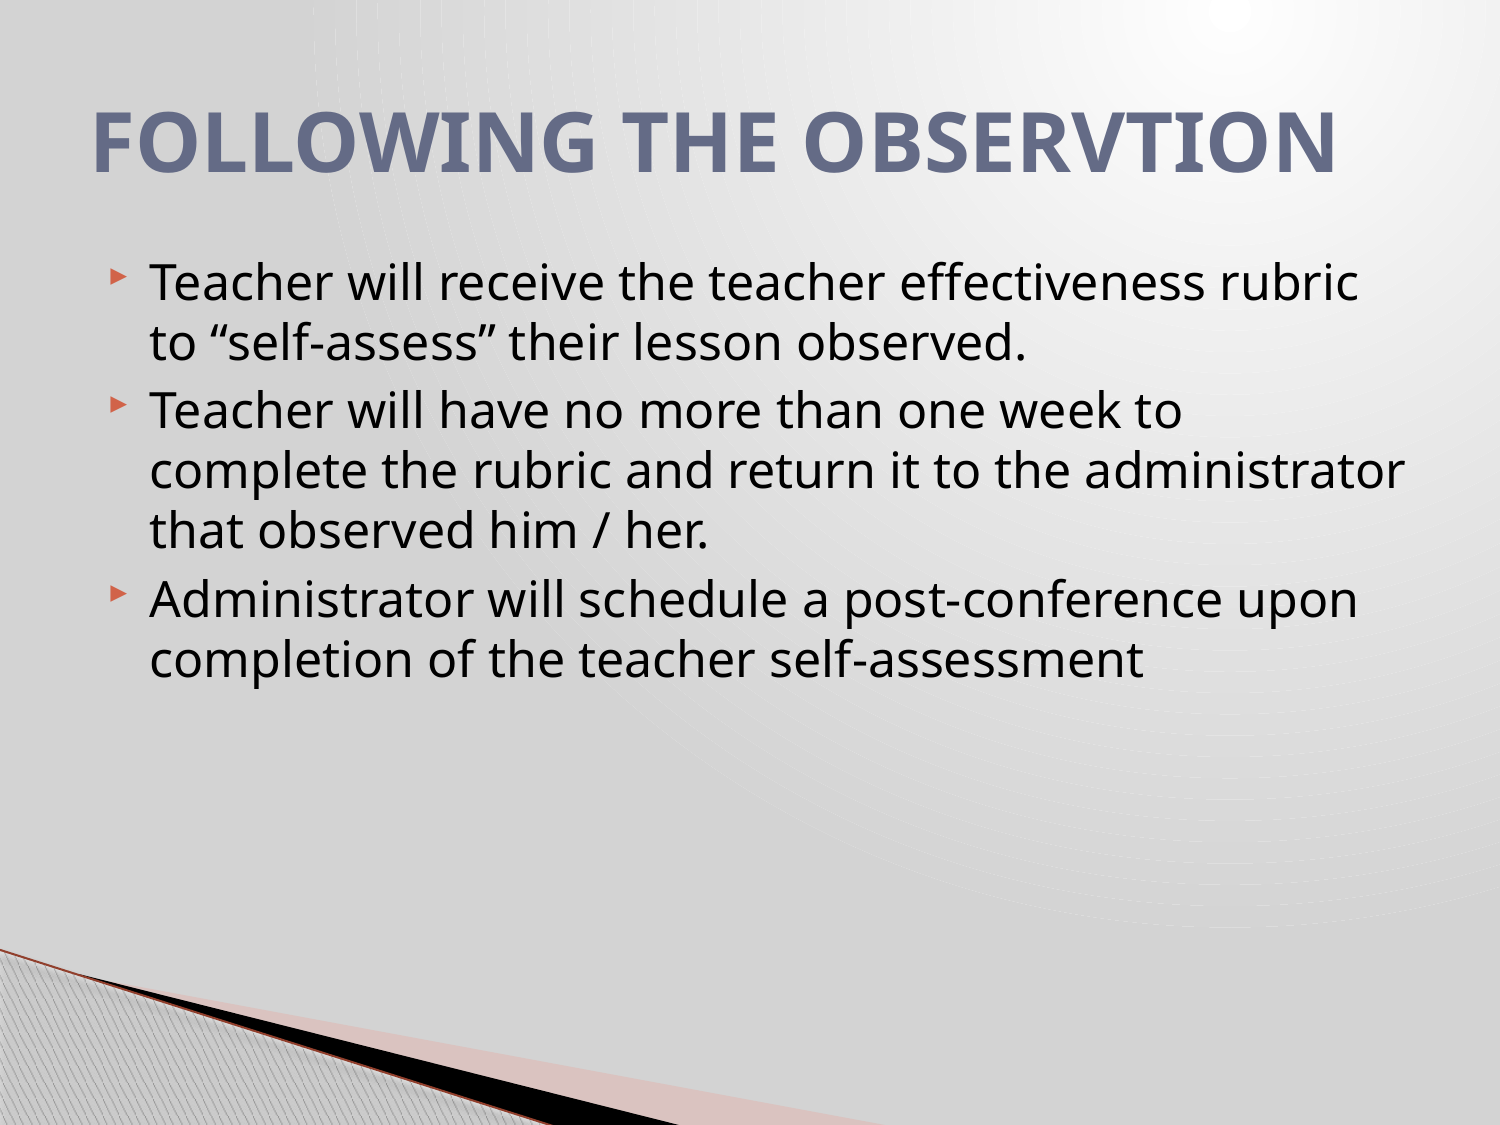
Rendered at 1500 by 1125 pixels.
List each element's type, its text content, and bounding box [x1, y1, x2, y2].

title FOLLOWING THE OBSERVTION [75, 45, 1425, 233]
list Teacher will receive the teacher effectiveness rubric to “self-assess” their lesson observed. Teacher will have no more than one week to complete the rubric and return it to the administrator that observed him / her. Administrator will schedule a post-conference upon completion of the teacher self-assessment [75, 243, 1425, 986]
